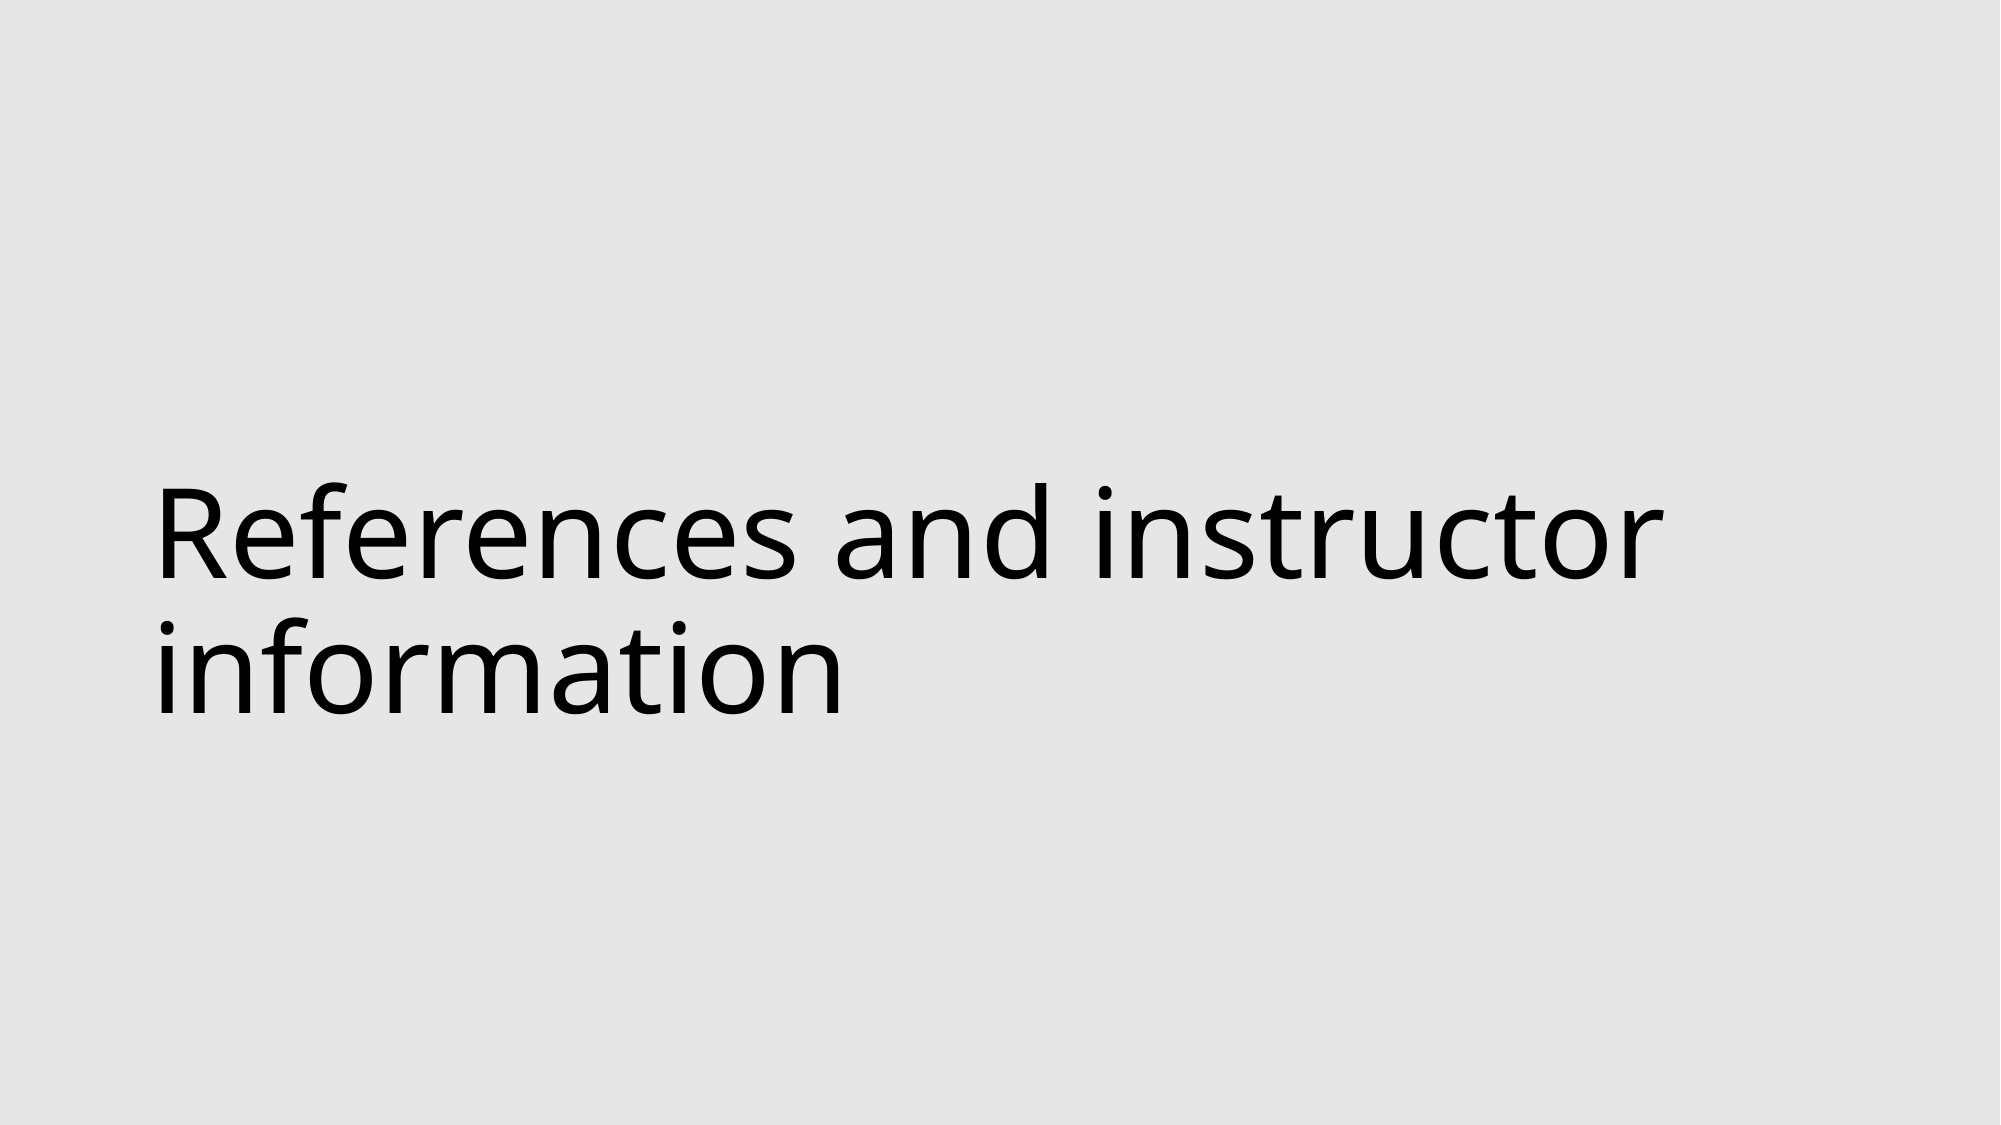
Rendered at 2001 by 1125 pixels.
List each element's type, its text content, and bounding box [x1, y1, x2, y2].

title References and instructor information [136, 280, 1862, 749]
